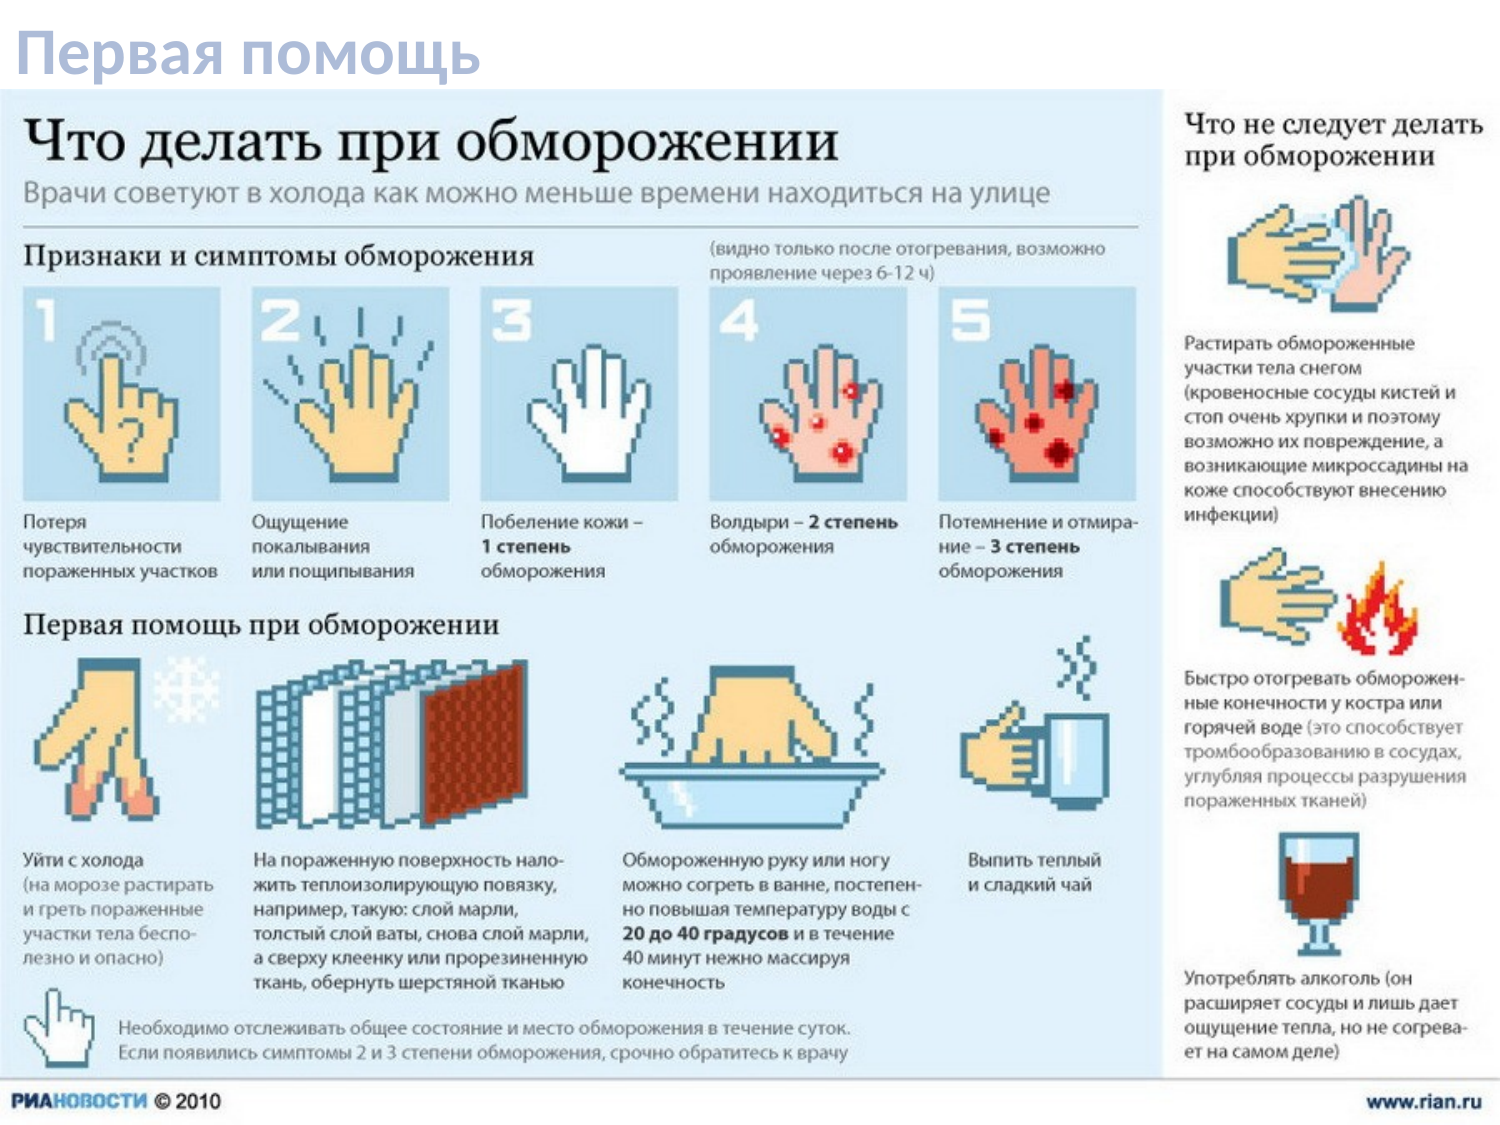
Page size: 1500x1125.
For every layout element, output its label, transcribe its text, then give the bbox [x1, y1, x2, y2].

text_box Первая помощь [0, 0, 1500, 89]
picture [0, 89, 1500, 1125]
